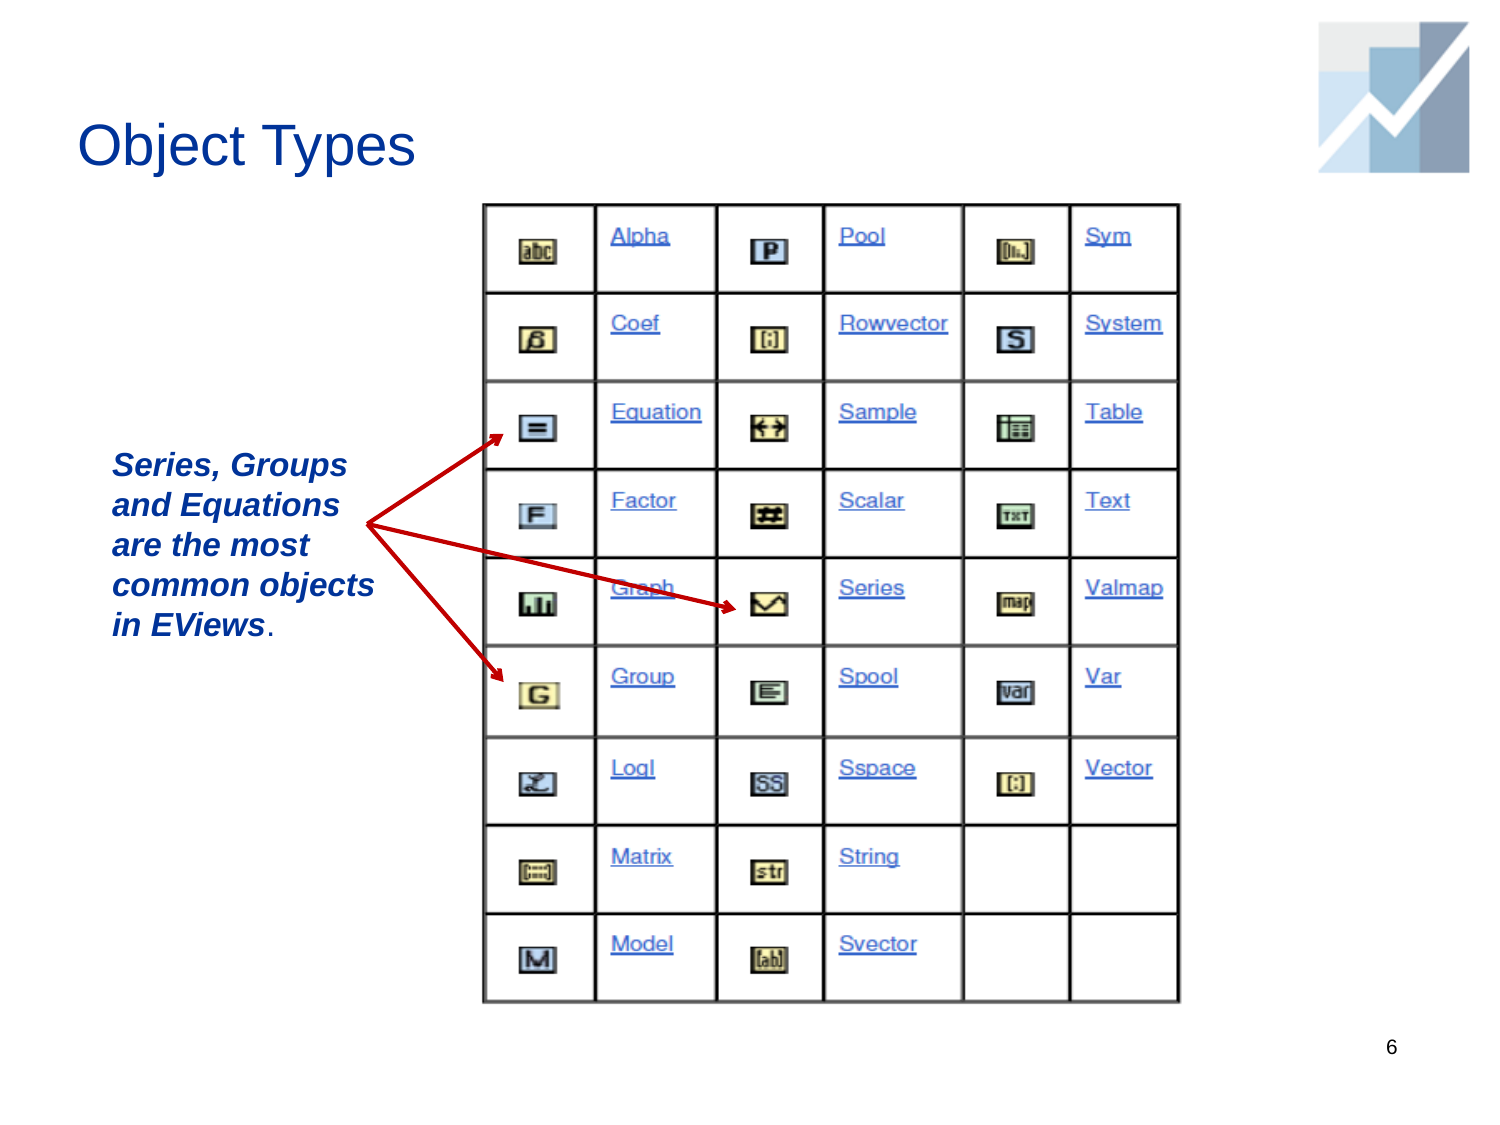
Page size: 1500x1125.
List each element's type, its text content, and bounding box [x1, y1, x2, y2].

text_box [366, 433, 504, 522]
picture [1300, 11, 1479, 181]
picture [396, 192, 1320, 1027]
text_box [504, 523, 737, 610]
text_box Series, Groups and Equations are the most common objects in EViews. [97, 435, 363, 650]
slide_number 6 [1262, 1015, 1413, 1067]
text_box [366, 523, 504, 683]
title Object Types [62, 0, 1297, 185]
